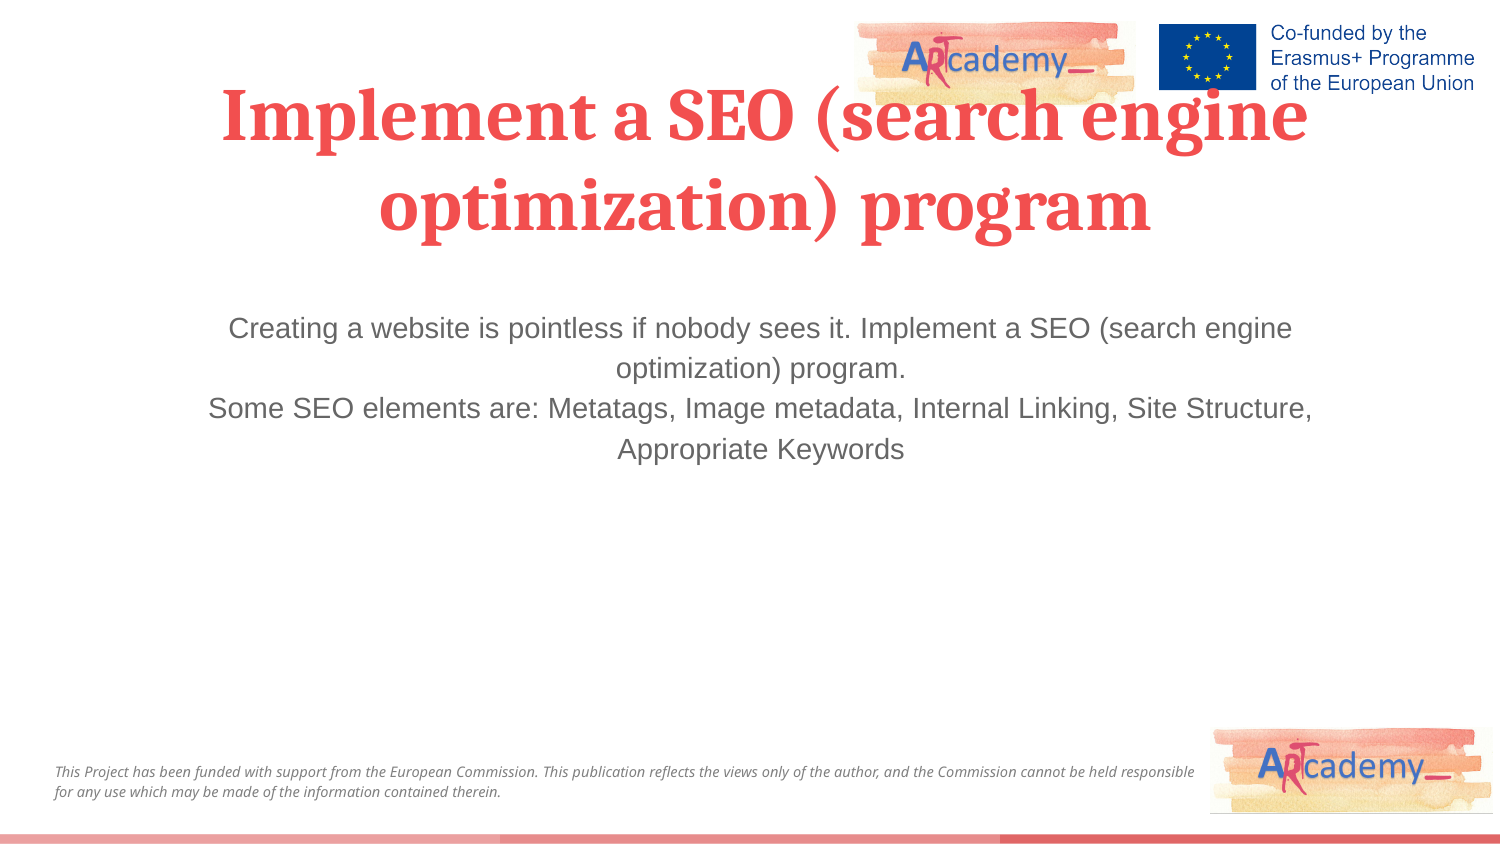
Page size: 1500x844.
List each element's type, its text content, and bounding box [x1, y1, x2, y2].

title Implement a SEO (search engine optimization) program [180, 53, 1352, 261]
picture [854, 2, 1137, 138]
picture [1158, 24, 1474, 94]
list Creating a website is pointless if nobody sees it. Implement a SEO (search engine optimization) program. Some SEO elements are: Metatags, Image metadata, Internal Linking, Site Structure, Appropriate Keywords [164, 289, 1336, 666]
picture [1210, 709, 1493, 844]
text_box This Project has been funded with support from the European Commission. This publication reflects the views only of the author, and the Commission cannot be held responsible for any use which may be made of the information contained therein. [39, 754, 1205, 799]
